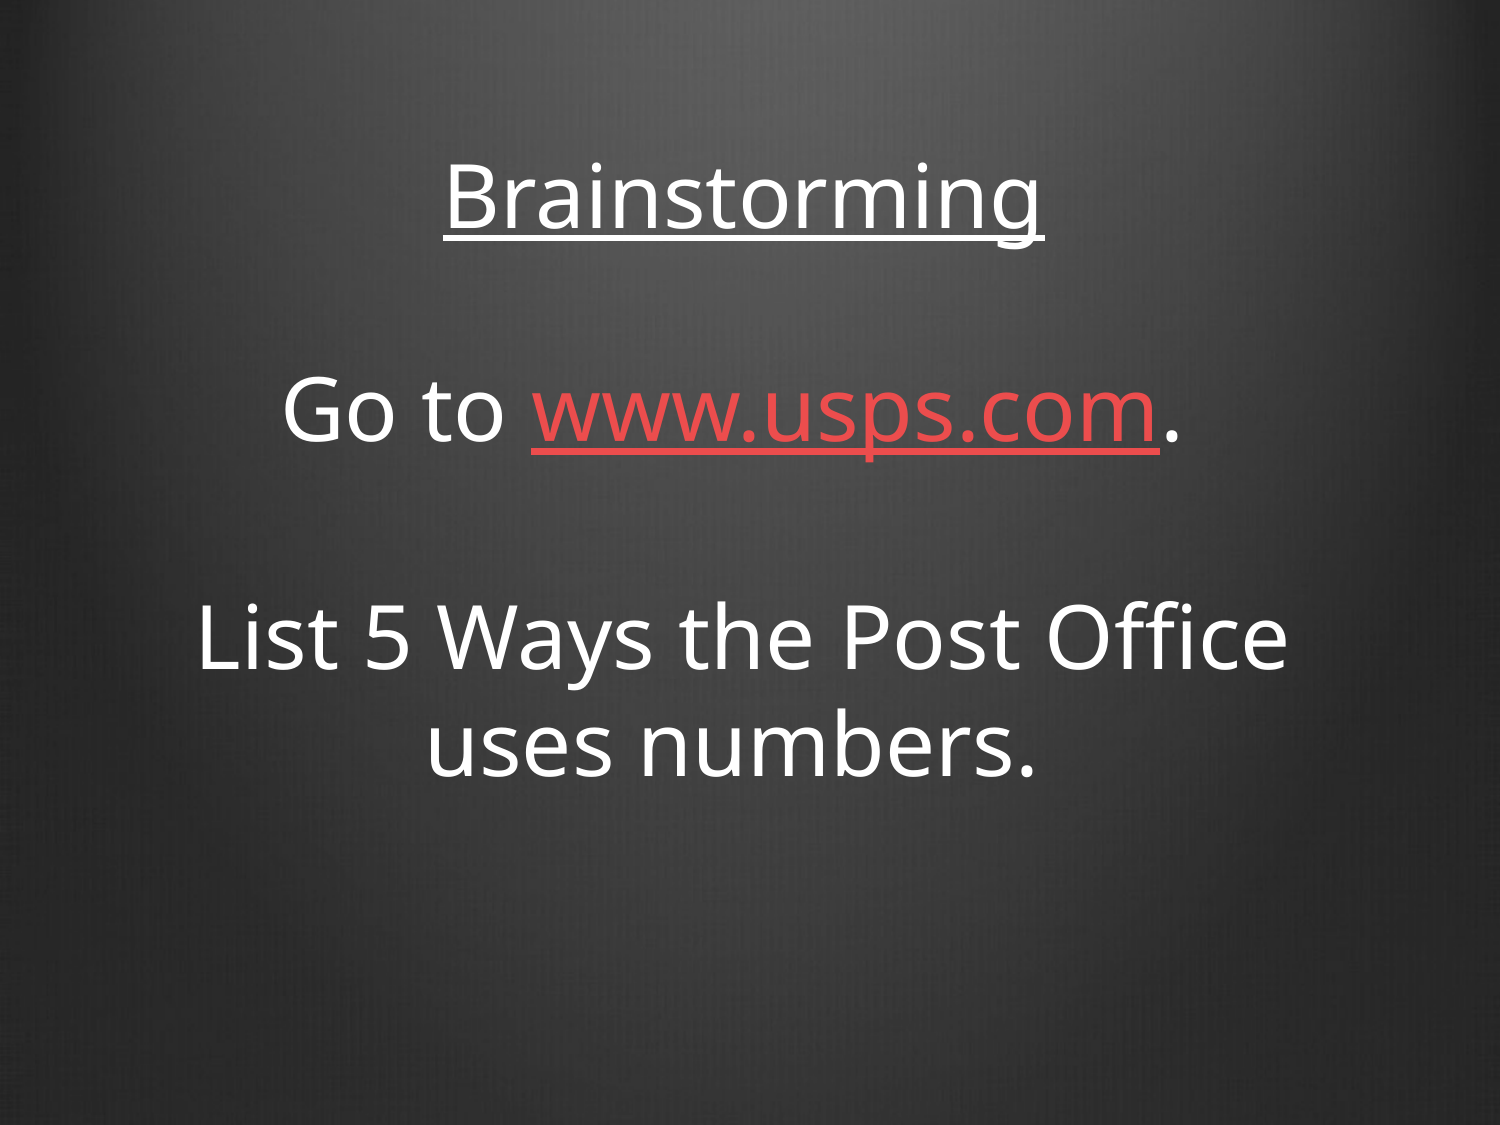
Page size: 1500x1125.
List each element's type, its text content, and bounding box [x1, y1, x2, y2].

title Brainstorming Go to www.usps.com. List 5 Ways the Post Office uses numbers. [125, 129, 1363, 804]
